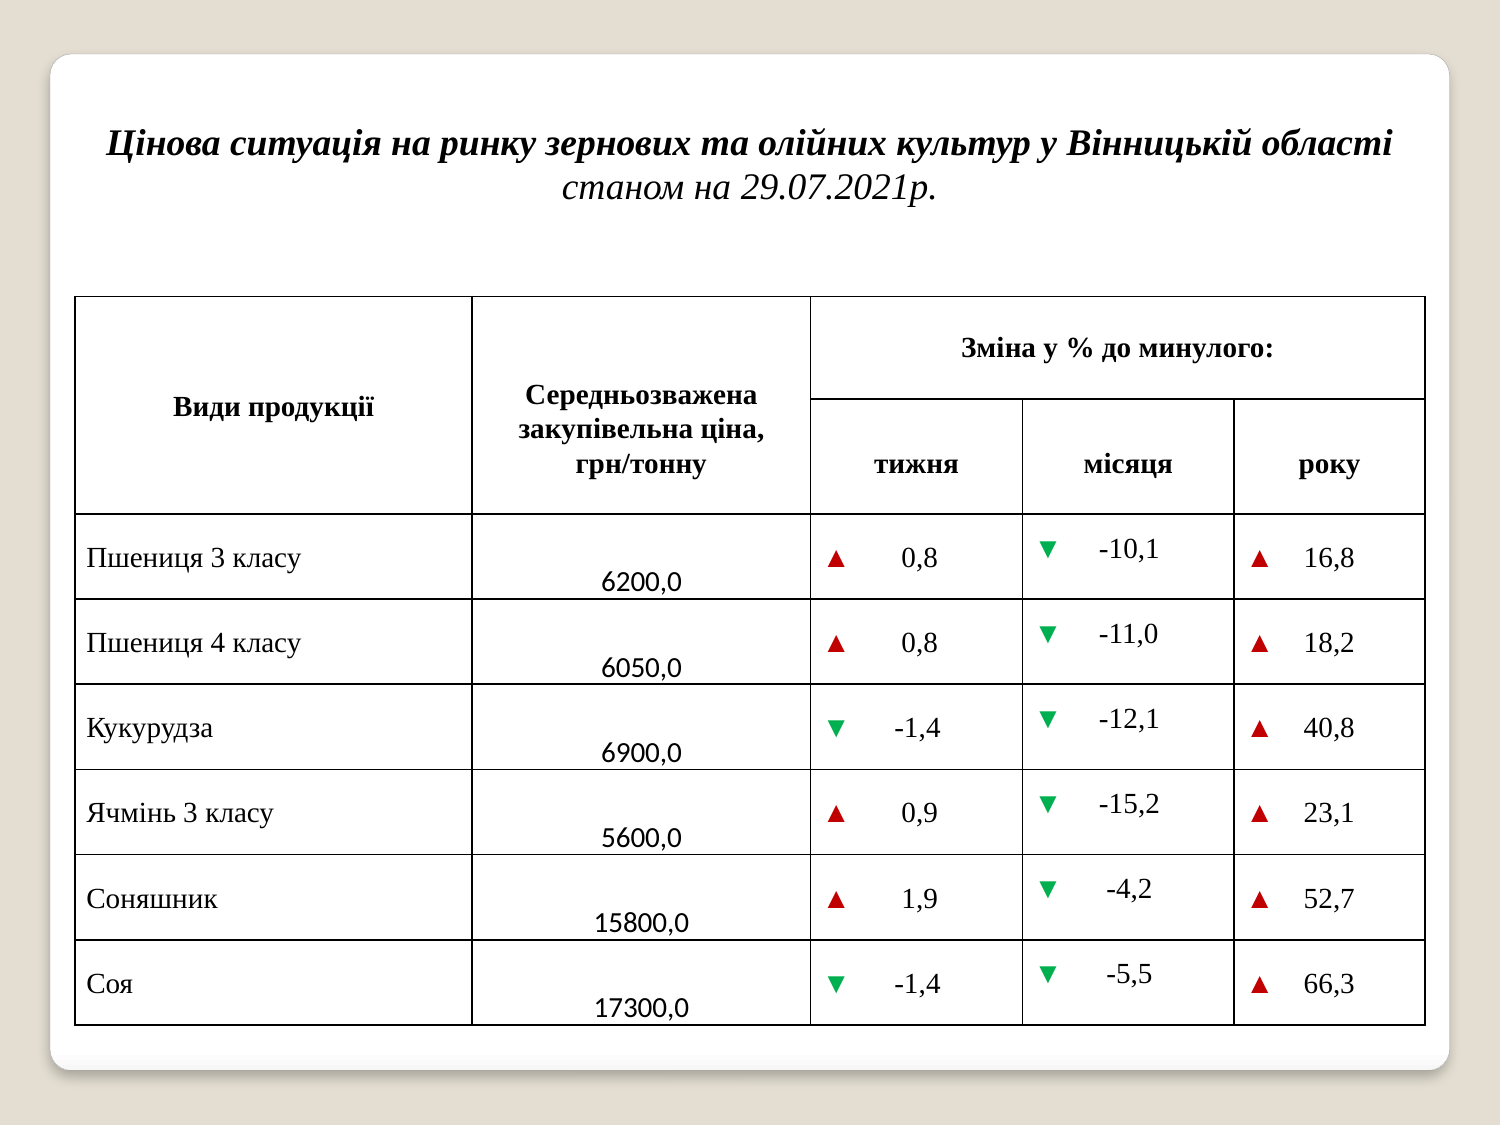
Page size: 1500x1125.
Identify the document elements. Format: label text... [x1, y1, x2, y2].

table_cell Зміна у % до минулого: [811, 297, 1424, 398]
table_header Цінова ситуація на ринку зернових та олійних культур у Вінницькій області станом на 29.07.2021р. [75, 100, 1425, 296]
table_cell ▲ 40,8 [1235, 685, 1424, 769]
table_cell ▲ 52,7 [1235, 855, 1424, 939]
table_cell ▲ 0,8 [811, 600, 1022, 683]
table_cell 6900,0 [473, 685, 810, 769]
table_cell Середньозважена закупівельна ціна, грн/тонну [473, 297, 810, 513]
table_cell ▲ 0,9 [811, 770, 1022, 854]
table_cell ▲ 1,9 [811, 855, 1022, 939]
table_cell ▲ 18,2 [1235, 600, 1424, 683]
table_cell ▼ -1,4 [811, 685, 1022, 769]
table_cell 5600,0 [473, 770, 810, 854]
table_cell ▼ -10,1 [1023, 515, 1233, 598]
table_cell 17300,0 [473, 941, 810, 1024]
table_cell Пшениця 4 класу [76, 600, 471, 683]
table_cell Кукурудза [76, 685, 471, 769]
table_cell ▼ -15,2 [1023, 770, 1233, 854]
table_cell ▲ 16,8 [1235, 515, 1424, 598]
table_cell ▼ -1,4 [811, 941, 1022, 1024]
table_cell ▲ 23,1 [1235, 770, 1424, 854]
table_cell 6200,0 [473, 515, 810, 598]
table_cell Пшениця 3 класу [76, 515, 471, 598]
table_cell ▼ -12,1 [1023, 685, 1233, 769]
table_cell 6050,0 [473, 600, 810, 683]
table_cell року [1235, 400, 1424, 513]
table_cell ▲ 0,8 [811, 515, 1022, 598]
table_cell ▼ -5,5 [1023, 941, 1233, 1024]
table_cell ▼ -11,0 [1023, 600, 1233, 683]
table_cell ▼ -4,2 [1023, 855, 1233, 939]
table_cell Види продукції [76, 297, 471, 513]
table_cell тижня [811, 400, 1022, 513]
table_cell Соя [76, 941, 471, 1024]
table_cell ▲ 66,3 [1235, 941, 1424, 1024]
table_cell місяця [1023, 400, 1233, 513]
table_cell Соняшник [76, 855, 471, 939]
table_cell Ячмінь 3 класу [76, 770, 471, 854]
table_cell 15800,0 [473, 855, 810, 939]
